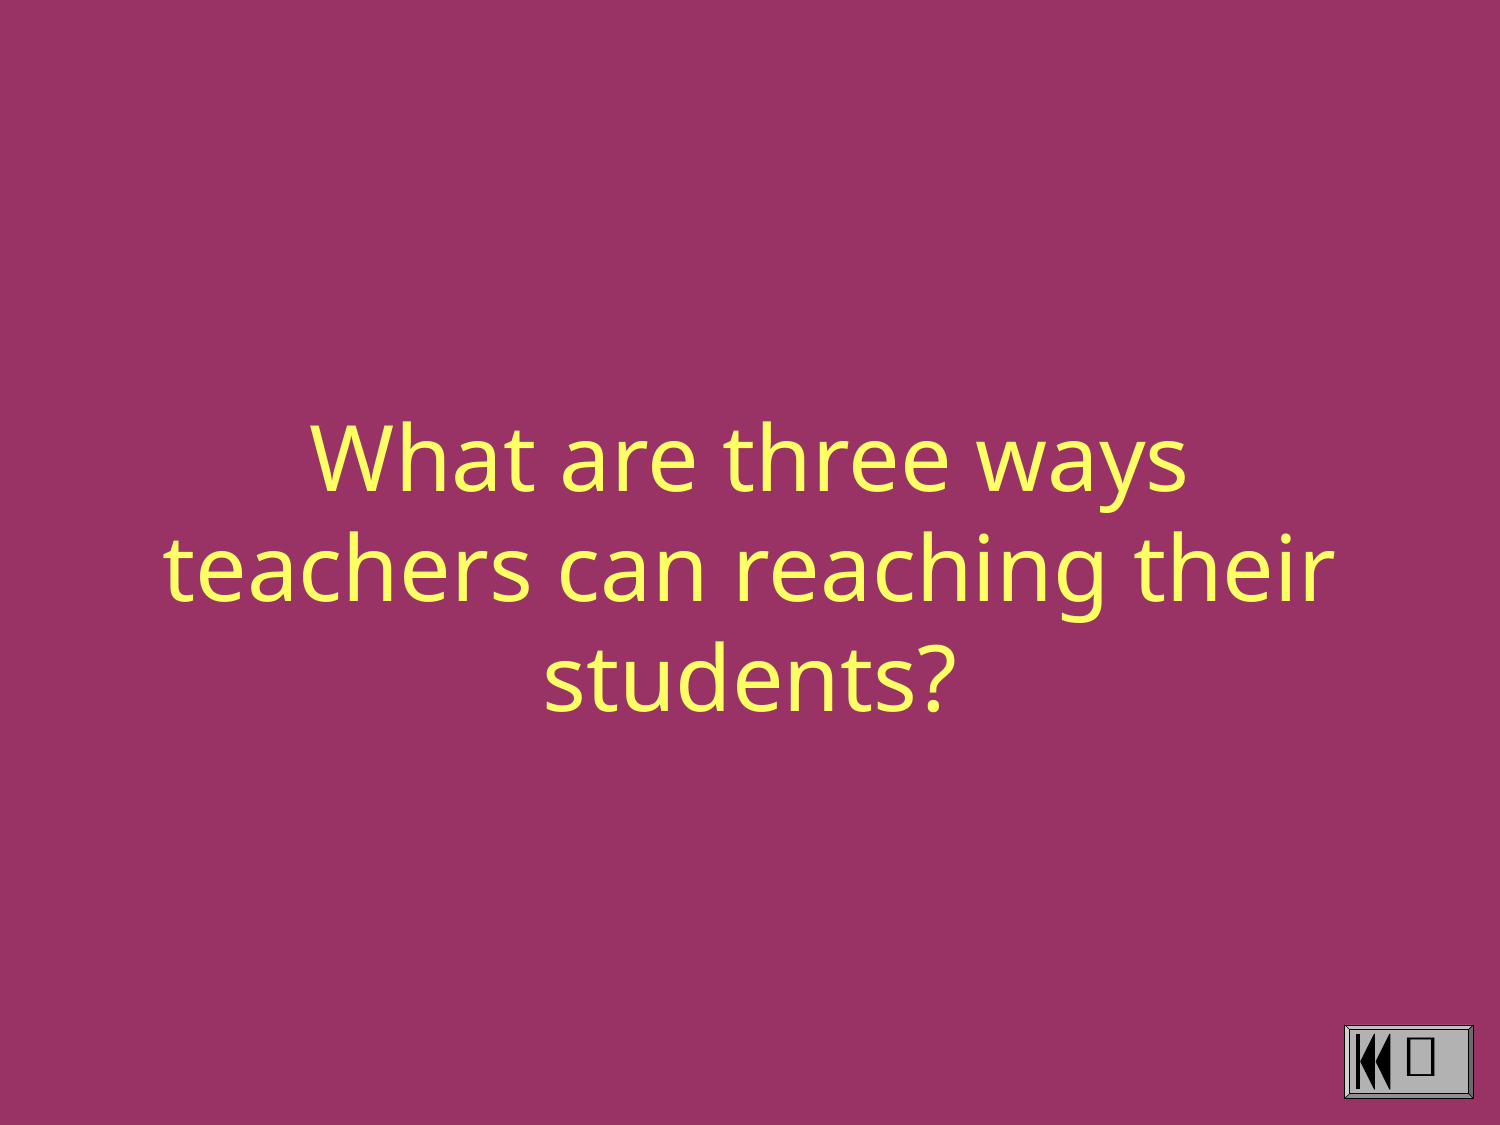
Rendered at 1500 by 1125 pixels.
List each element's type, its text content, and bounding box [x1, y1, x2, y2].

title What are three ways teachers can reaching their students? [112, 99, 1388, 1031]
picture [1344, 1024, 1476, 1101]
